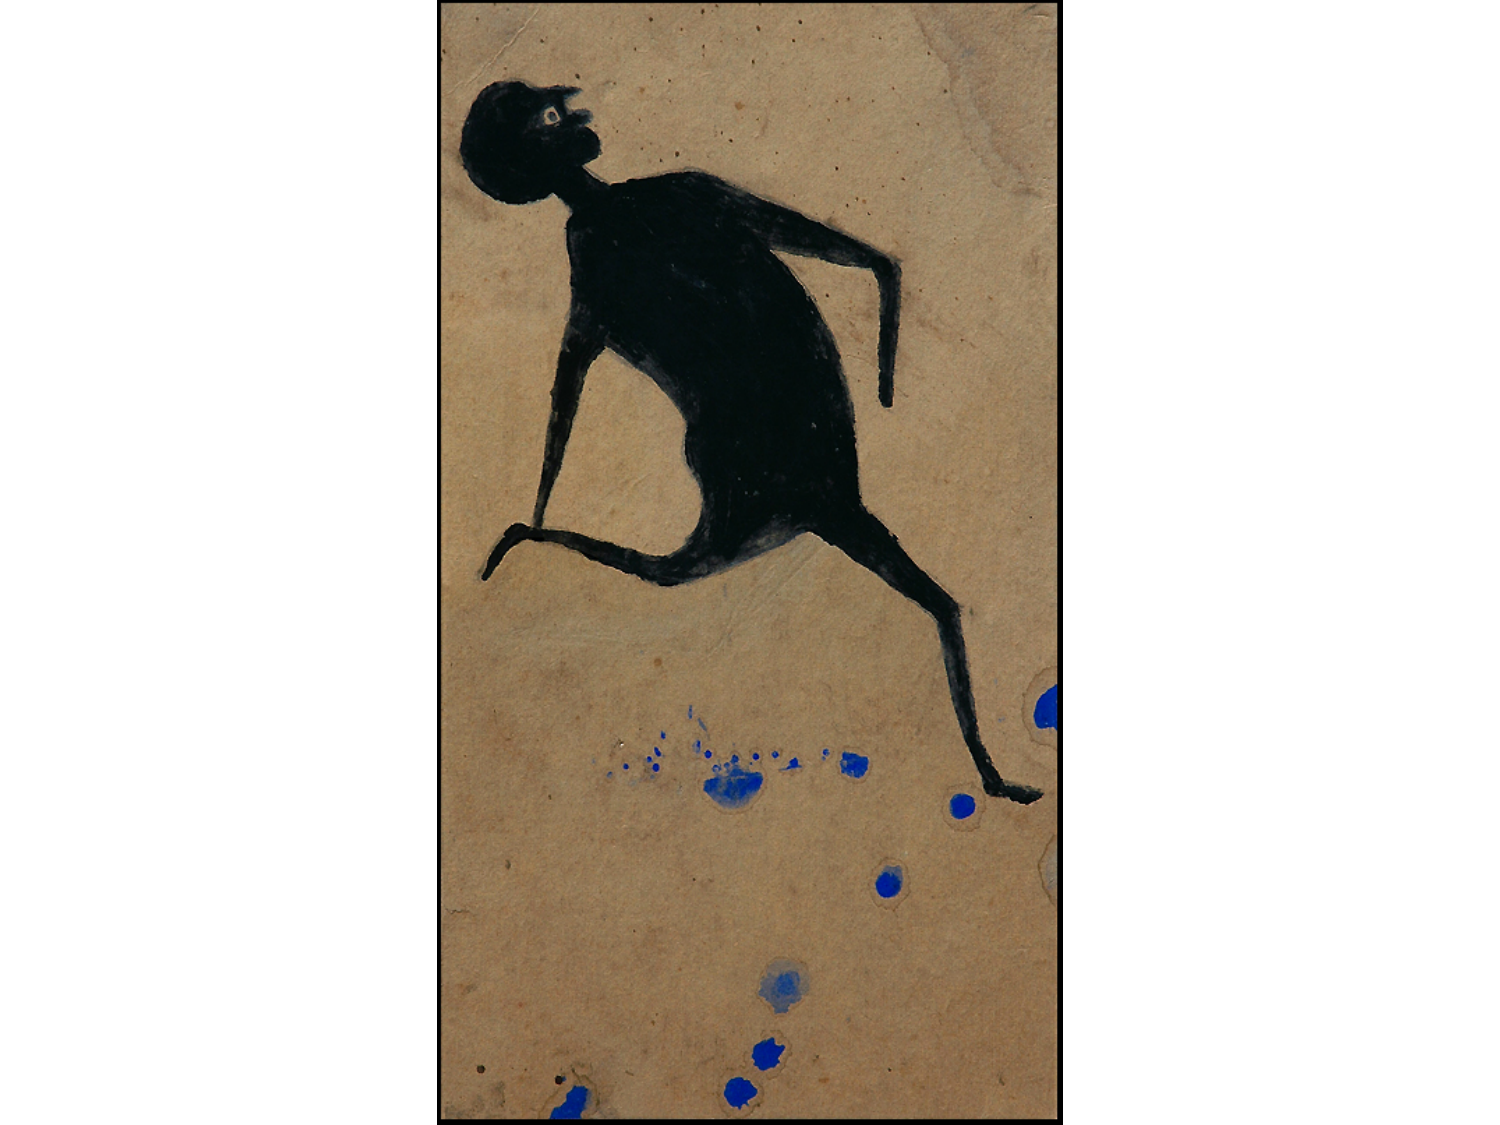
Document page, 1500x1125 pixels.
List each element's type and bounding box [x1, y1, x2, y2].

picture [436, 0, 1064, 1125]
